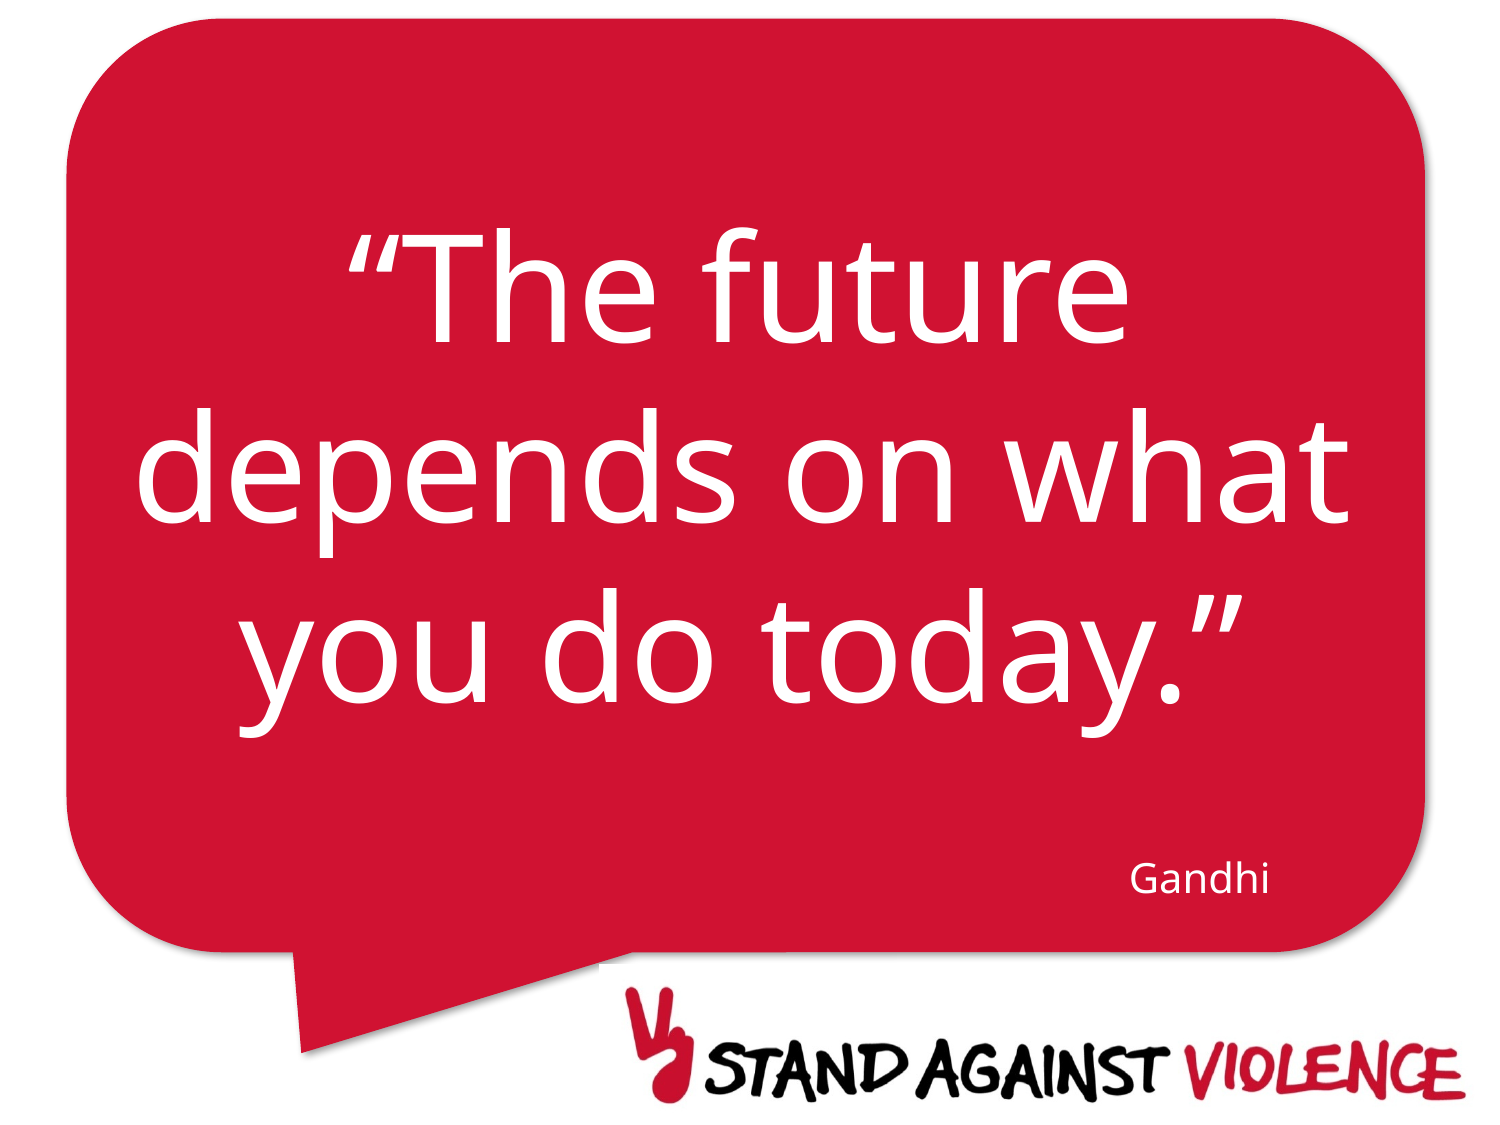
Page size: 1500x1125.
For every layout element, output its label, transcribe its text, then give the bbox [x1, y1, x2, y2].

picture [561, 963, 1500, 1119]
text_box Gandhi [1114, 844, 1286, 910]
text_box [71, 119, 1427, 1056]
list “The future depends on what you do today.” [66, 80, 1417, 844]
text_box [95, 16, 1396, 80]
